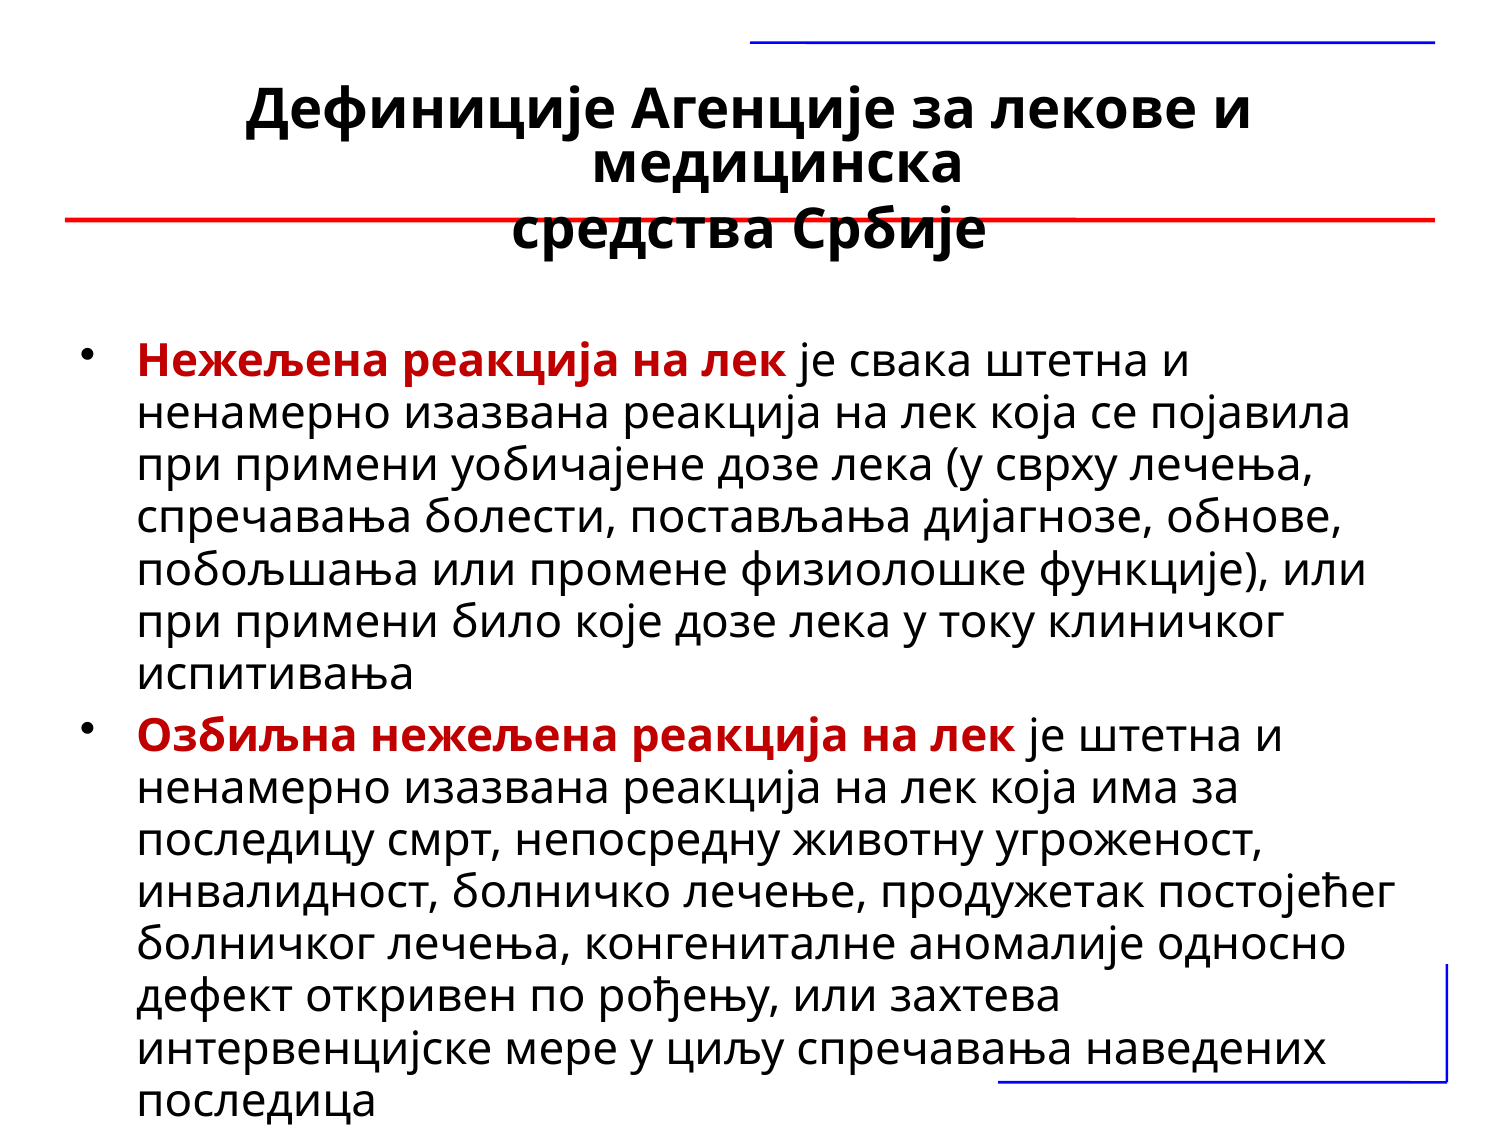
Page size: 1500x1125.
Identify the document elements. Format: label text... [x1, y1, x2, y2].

list Дефиниције Агенције за лекове и медицинска средства Србије Нежељена реакција на лек је свака штетна и ненамерно изазвана реакција на лек која се појавила при примени уобичајене дозе лека (у сврху лечења, спречавања болести, постављања дијагнозе, обнове, побољшања или промене физиолошке функције), или при примени било које дозе лека у току клиничког испитивања Озбиљна нежељена реакција на лек је штетна и ненамерно изазвана реакција на лек која има за последицу смрт, непосредну животну угроженост, инвалидност, болничко лечење, продужетак постојећег болничког лечења, конгениталне аномалије односно дефект откривен по рођењу, или захтева интервенцијске мере у циљу спречавања наведених последица [64, 77, 1436, 988]
